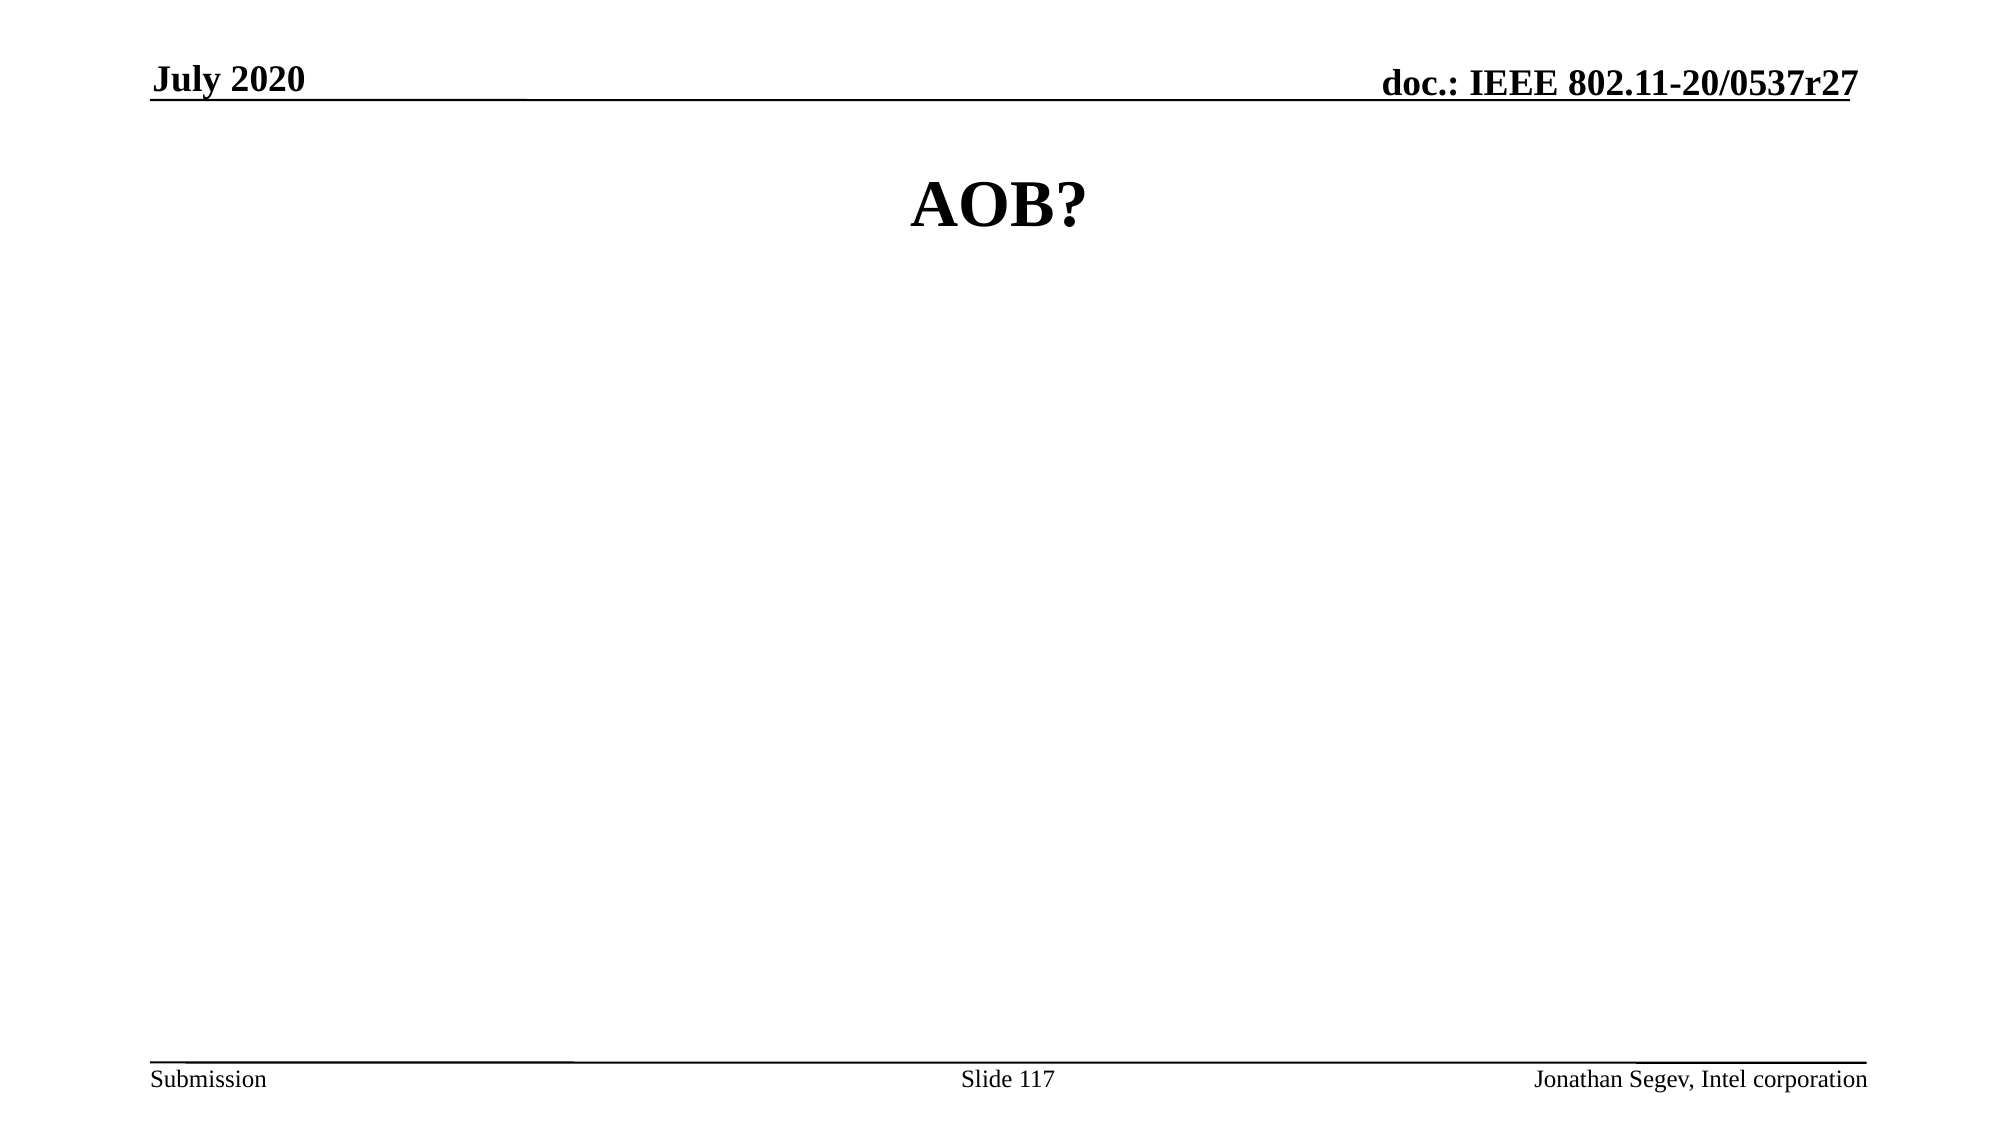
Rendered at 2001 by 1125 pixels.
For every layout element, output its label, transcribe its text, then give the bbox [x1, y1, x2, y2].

footer Jonathan Segev, Intel corporation [1171, 1061, 1869, 1093]
title AOB? [149, 112, 1850, 288]
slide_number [152, 54, 563, 100]
slide_number Slide 117 [950, 1061, 1067, 1123]
